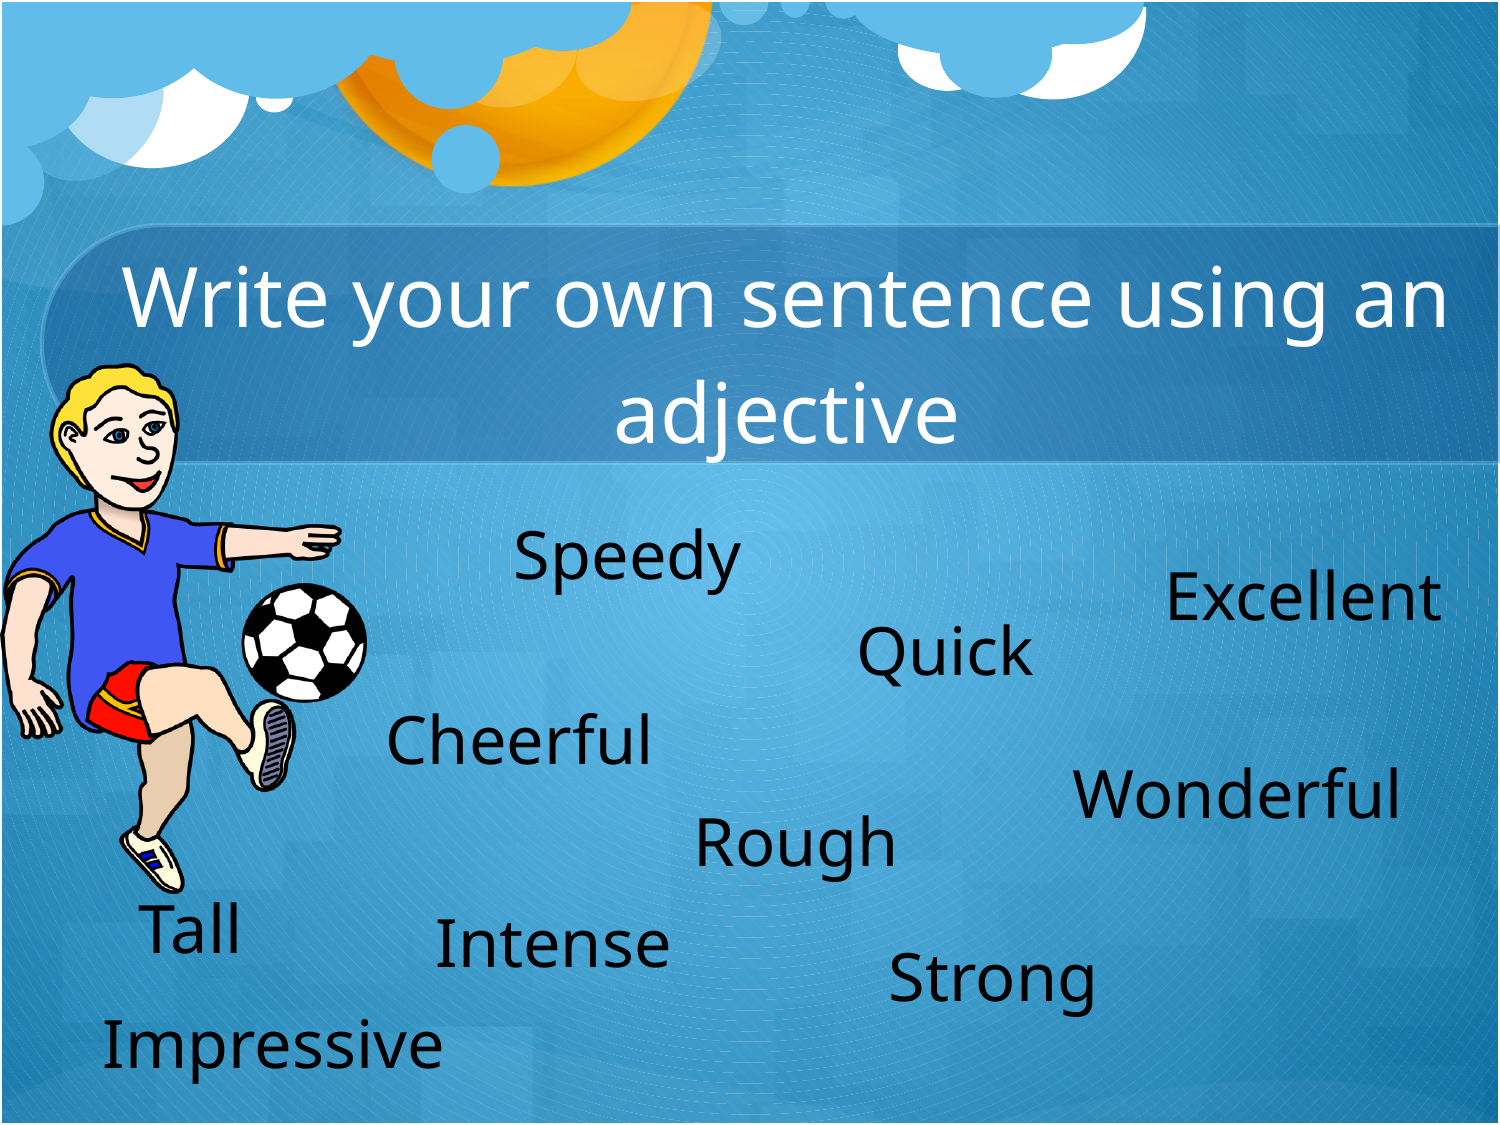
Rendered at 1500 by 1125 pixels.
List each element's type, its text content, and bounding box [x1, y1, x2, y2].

text_box Quick [841, 601, 1050, 697]
text_box Strong [874, 927, 1114, 1023]
text_box Wonderful [1057, 744, 1418, 840]
text_box Excellent [1149, 545, 1458, 641]
text_box Impressive [87, 994, 461, 1090]
text_box Speedy [499, 505, 758, 601]
text_box Intense [420, 893, 688, 989]
text_box Rough [678, 792, 914, 888]
picture [0, 2, 1498, 1123]
title Write your own sentence using an adjective [74, 224, 1500, 463]
text_box Tall [124, 912, 258, 975]
text_box Cheerful [382, 690, 669, 785]
